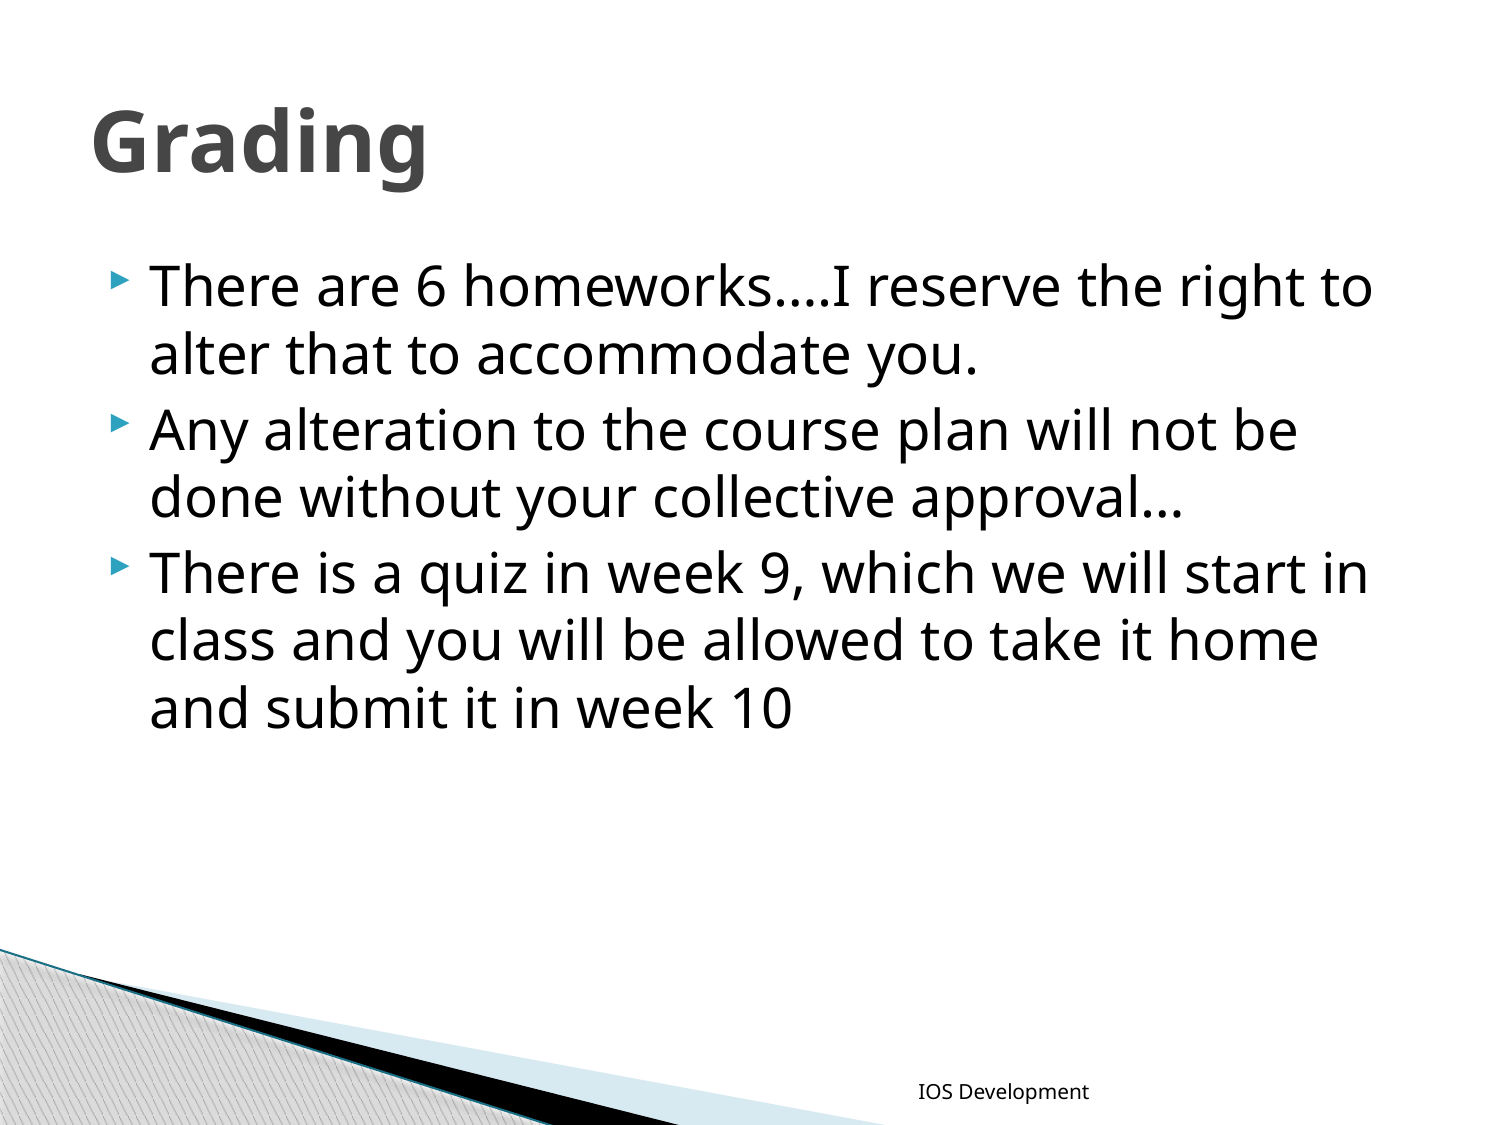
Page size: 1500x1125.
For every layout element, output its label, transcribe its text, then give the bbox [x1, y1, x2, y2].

footer IOS Development [718, 1051, 1105, 1112]
title Grading [75, 45, 1425, 233]
list There are 6 homeworks….I reserve the right to alter that to accommodate you. Any alteration to the course plan will not be done without your collective approval… There is a quiz in week 9, which we will start in class and you will be allowed to take it home and submit it in week 10 [75, 243, 1425, 986]
